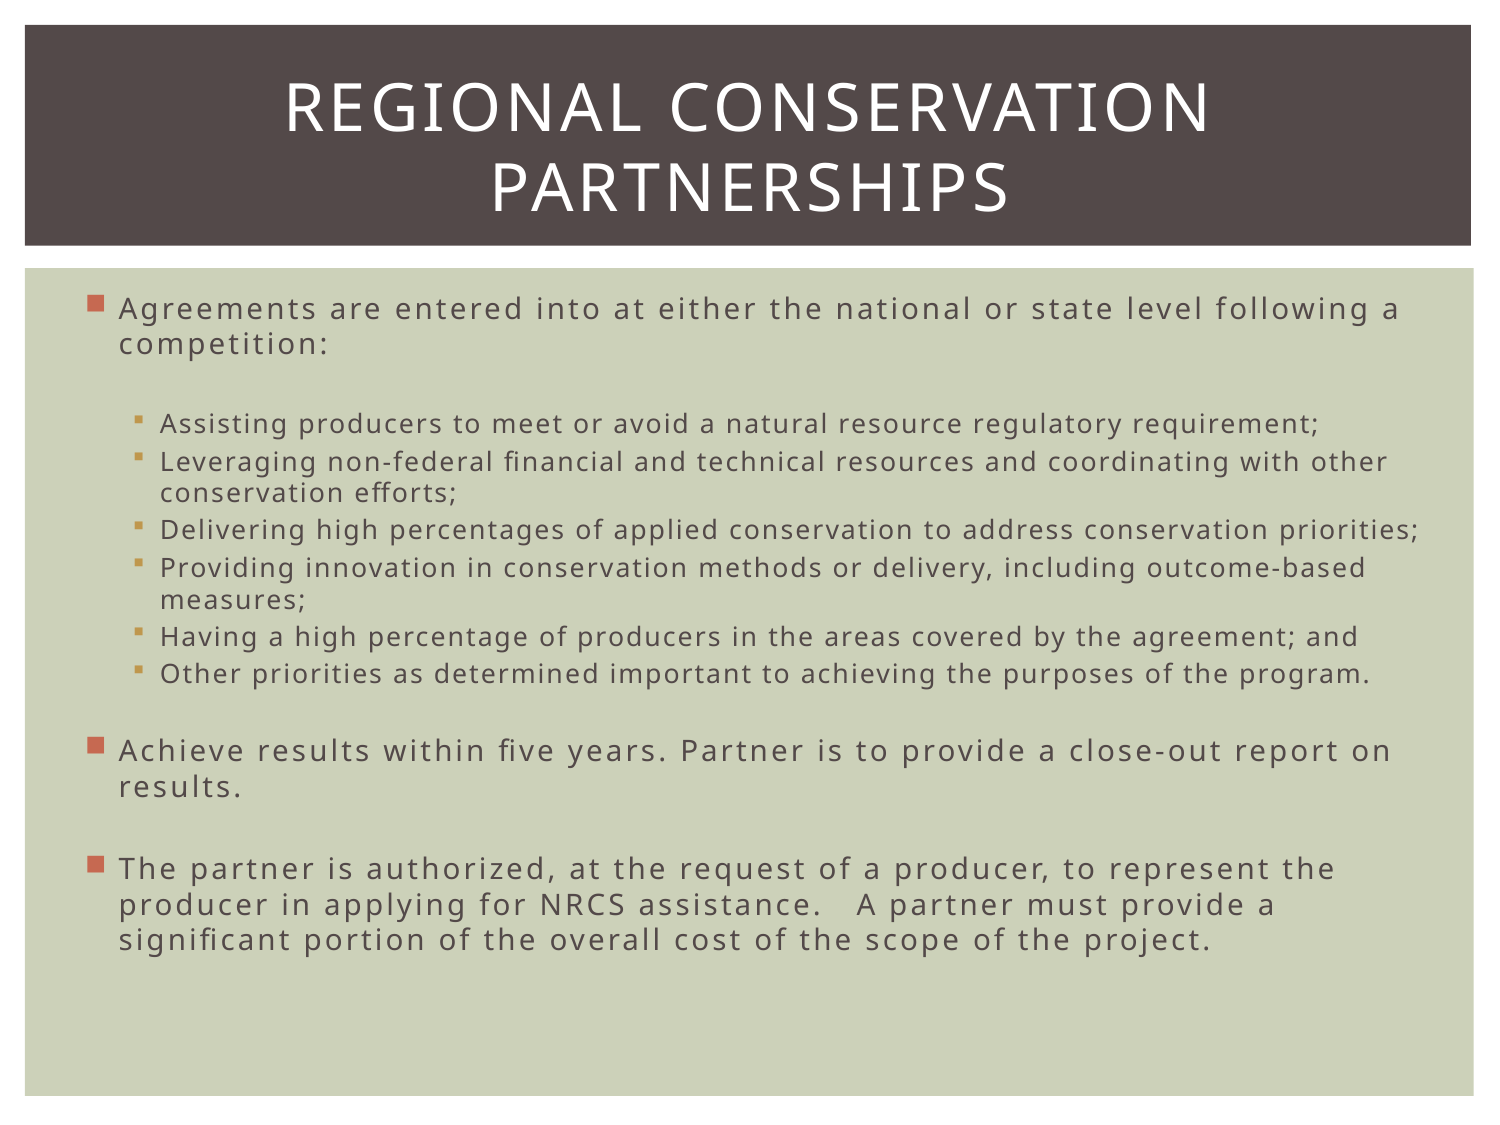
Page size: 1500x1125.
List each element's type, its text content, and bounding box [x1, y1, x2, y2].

title ReGionAL CONSERVATION PARTNERSHIPS [62, 58, 1438, 232]
list Agreements are entered into at either the national or state level following a competition: Assisting producers to meet or avoid a natural resource regulatory requirement; Leveraging non-federal financial and technical resources and coordinating with other conservation efforts; Delivering high percentages of applied conservation to address conservation priorities; Providing innovation in conservation methods or delivery, including outcome-based measures; Having a high percentage of producers in the areas covered by the agreement; and Other priorities as determined important to achieving the purposes of the program. Achieve results within five years. Partner is to provide a close-out report on results. The partner is authorized, at the request of a producer, to represent the producer in applying for NRCS assistance. A partner must provide a significant portion of the overall cost of the scope of the project. [62, 281, 1442, 1005]
